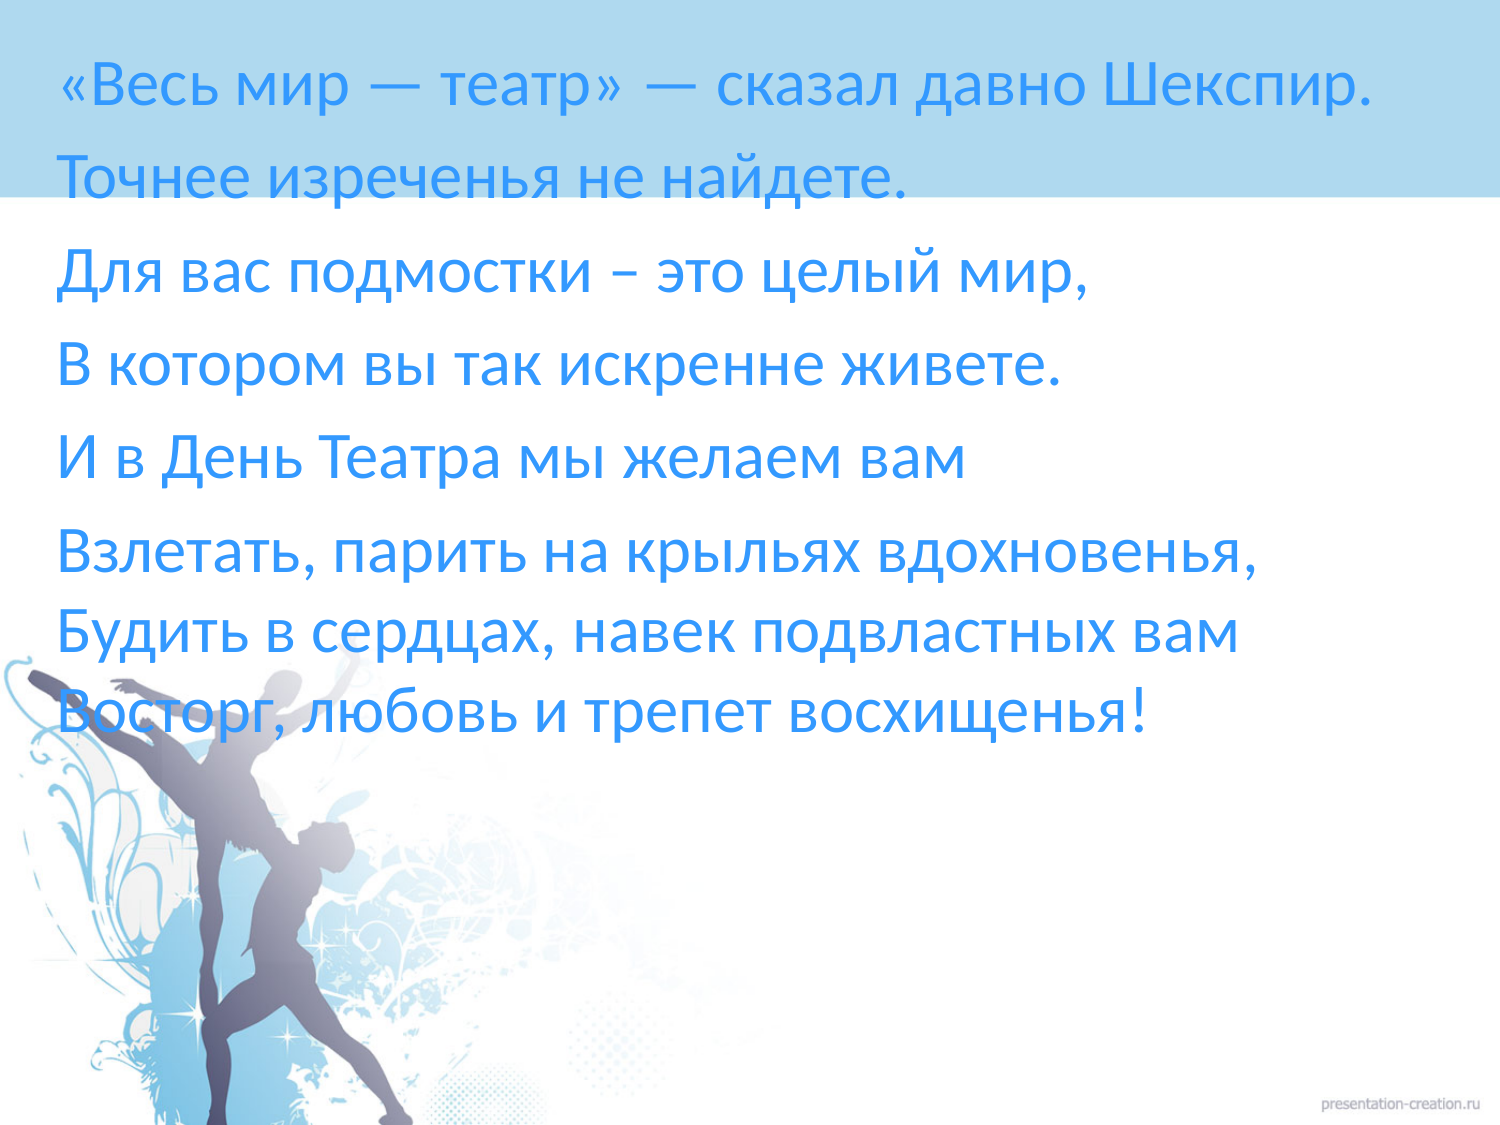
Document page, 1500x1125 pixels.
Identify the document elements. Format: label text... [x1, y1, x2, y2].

list «Весь мир — театр» — сказал давно Шекспир. Точнее изреченья не найдете. Для вас подмостки – это целый мир, В котором вы так искренне живете. И в День Театра мы желаем вам Взлетать, парить на крыльях вдохновенья, Будить в сердцах, навек подвластных вам Восторг, любовь и трепет восхищенья! [41, 30, 1459, 1047]
picture [0, 0, 1500, 1125]
